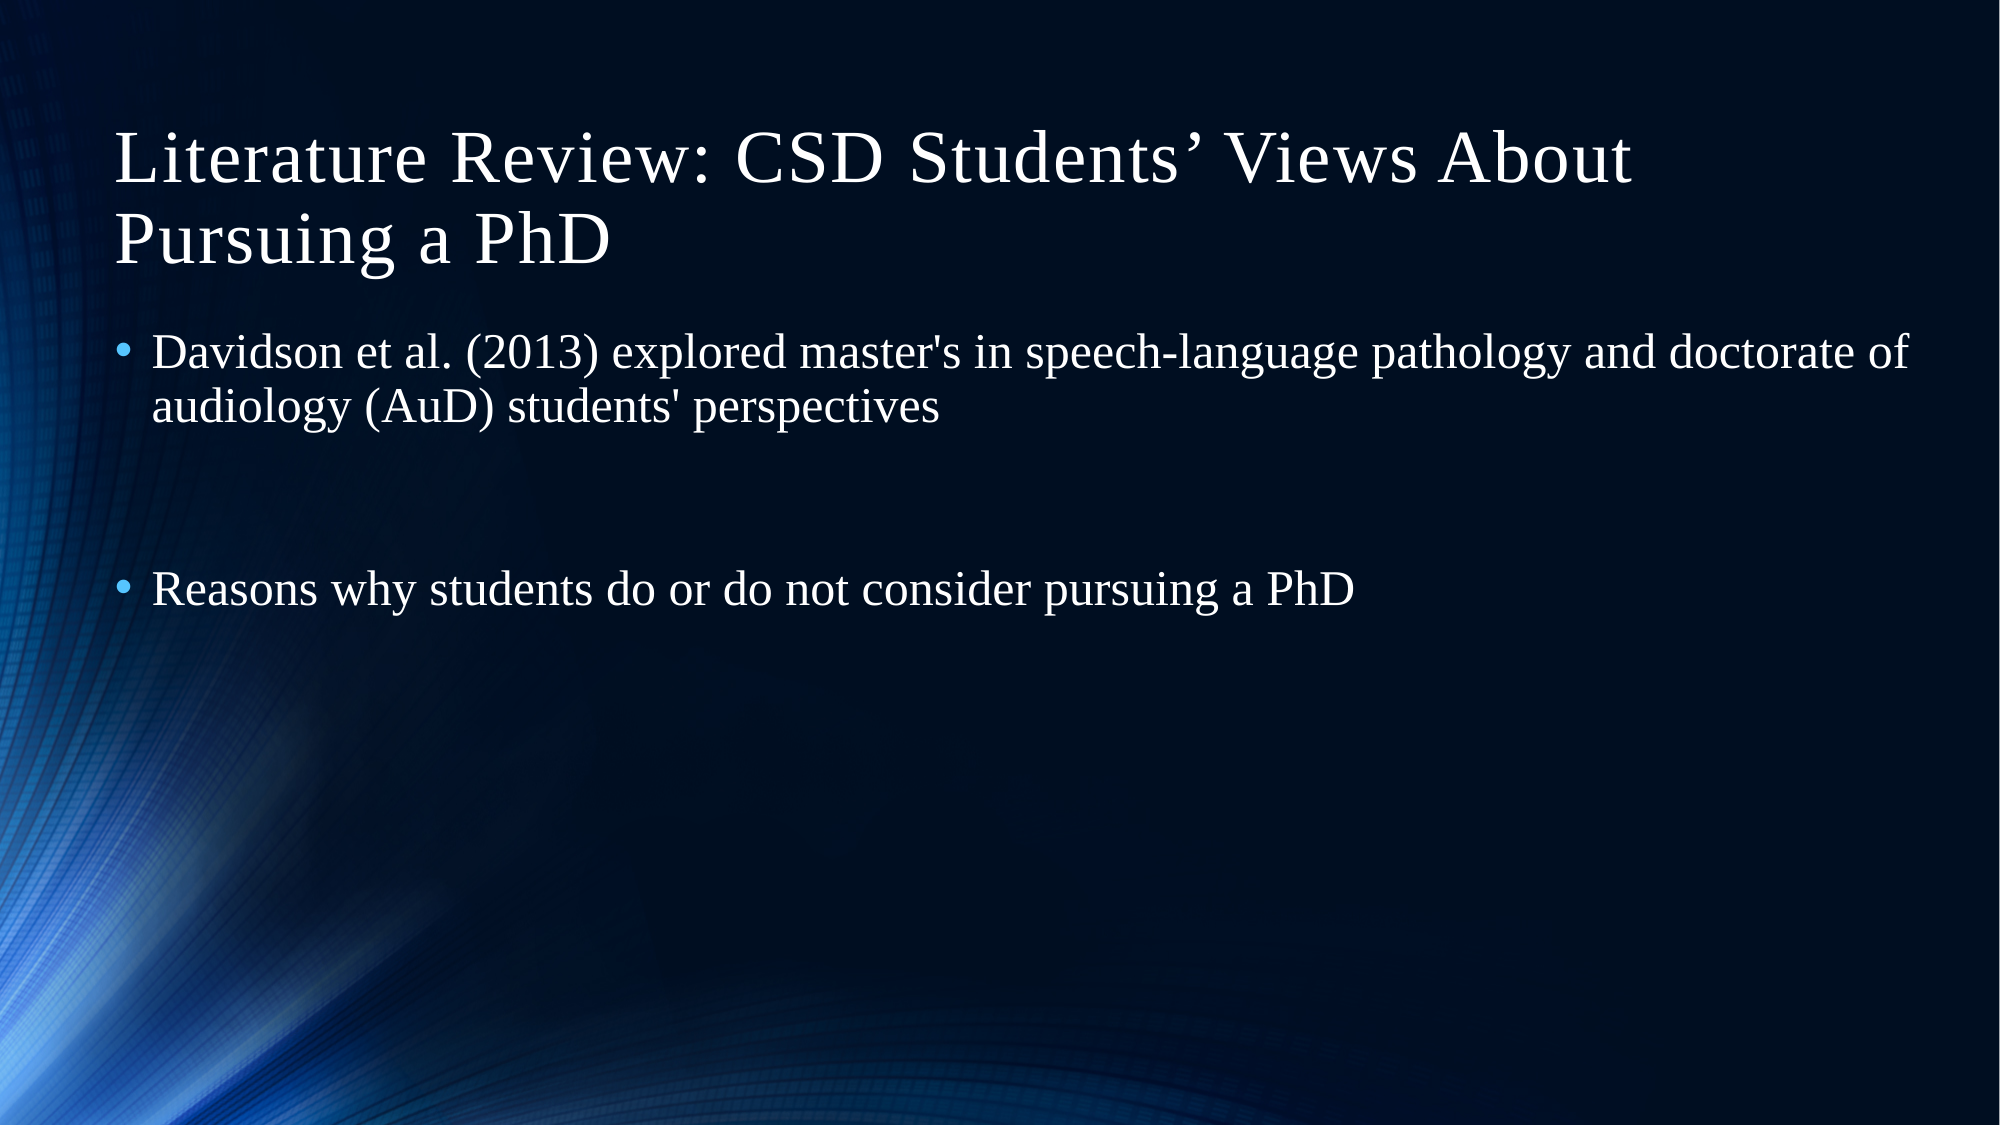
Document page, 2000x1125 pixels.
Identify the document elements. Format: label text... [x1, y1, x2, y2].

title Literature Review: CSD Students’ Views About Pursuing a PhD [99, 62, 1950, 288]
list Davidson et al. (2013) explored master's in speech-language pathology and doctorate of audiology (AuD) students' perspectives Reasons why students do or do not consider pursuing a PhD [99, 317, 1950, 1125]
picture [0, 0, 2000, 1125]
